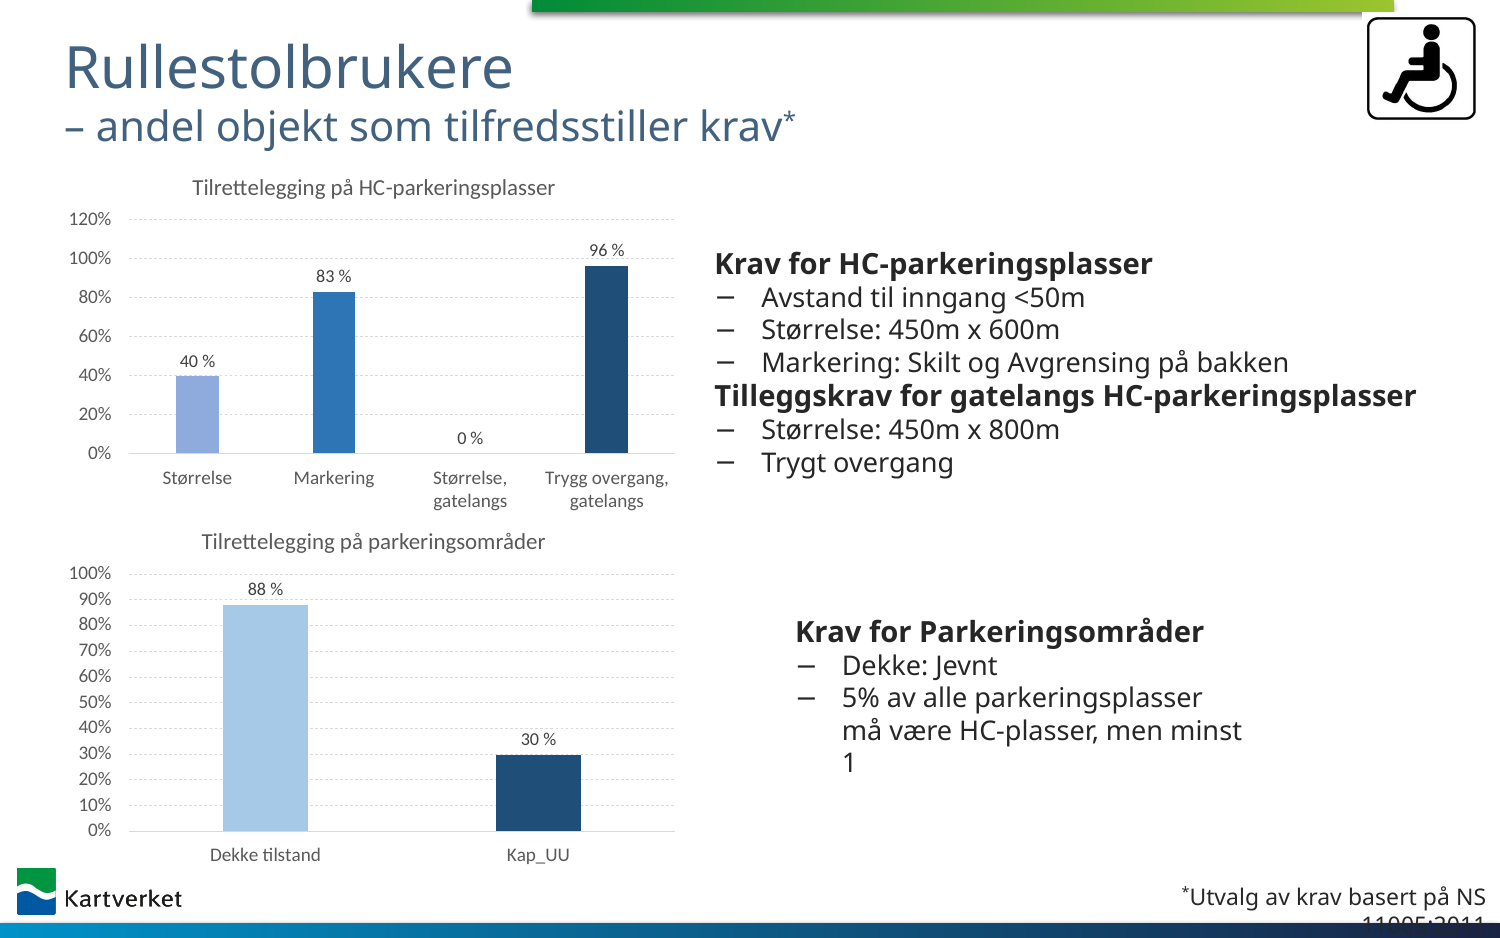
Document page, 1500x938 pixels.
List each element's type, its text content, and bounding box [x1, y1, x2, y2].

picture [62, 520, 686, 874]
text_box *Utvalg av krav basert på NS 11005:2011 [1068, 873, 1500, 938]
picture [1362, 12, 1481, 126]
picture [62, 166, 686, 519]
text_box Rullestolbrukere – andel objekt som tilfredsstiller krav* [49, 25, 1431, 158]
text_box Krav for Parkeringsområder Dekke: Jevnt 5% av alle parkeringsplasser må være HC-plasser, men minst 1 [780, 605, 1261, 786]
text_box Krav for HC-parkeringsplasser Avstand til inngang <50m Størrelse: 450m x 600m Markering: Skilt og Avgrensing på bakken Tilleggskrav for gatelangs HC-parkeringsplasser Størrelse: 450m x 800m Trygt overgang [699, 237, 1433, 485]
